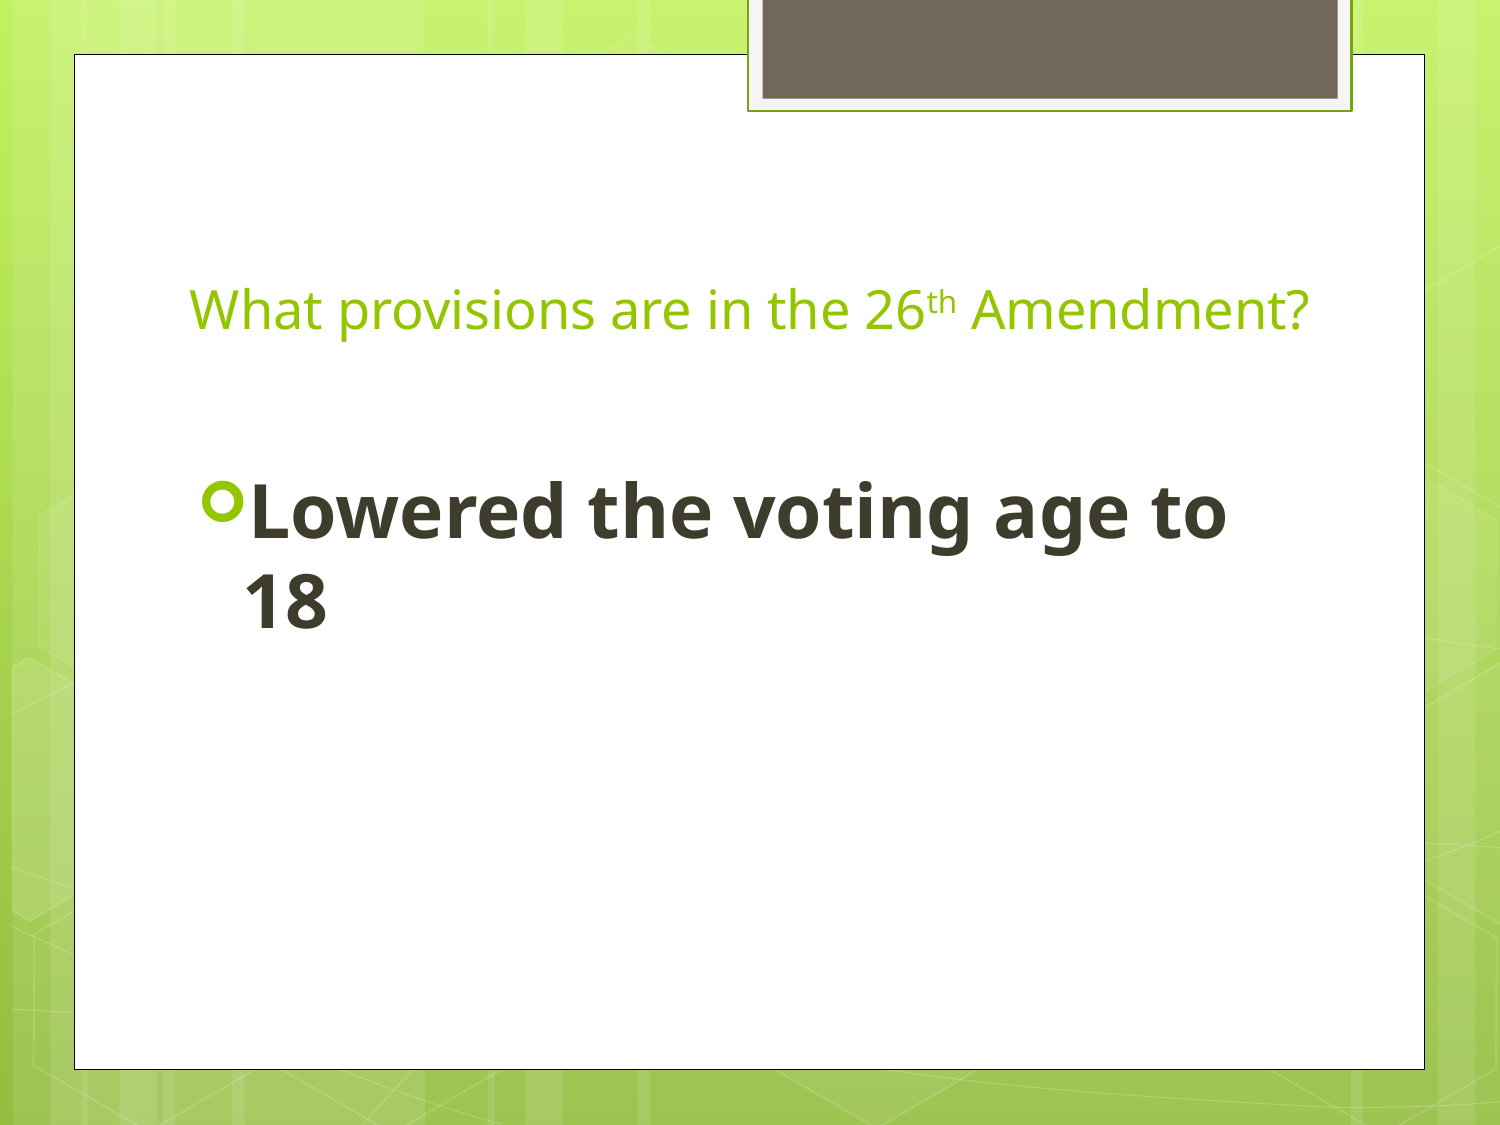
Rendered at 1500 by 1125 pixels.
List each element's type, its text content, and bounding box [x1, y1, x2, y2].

list Lowered the voting age to 18 [171, 381, 1325, 957]
title What provisions are in the 26th Amendment? [174, 224, 1328, 413]
